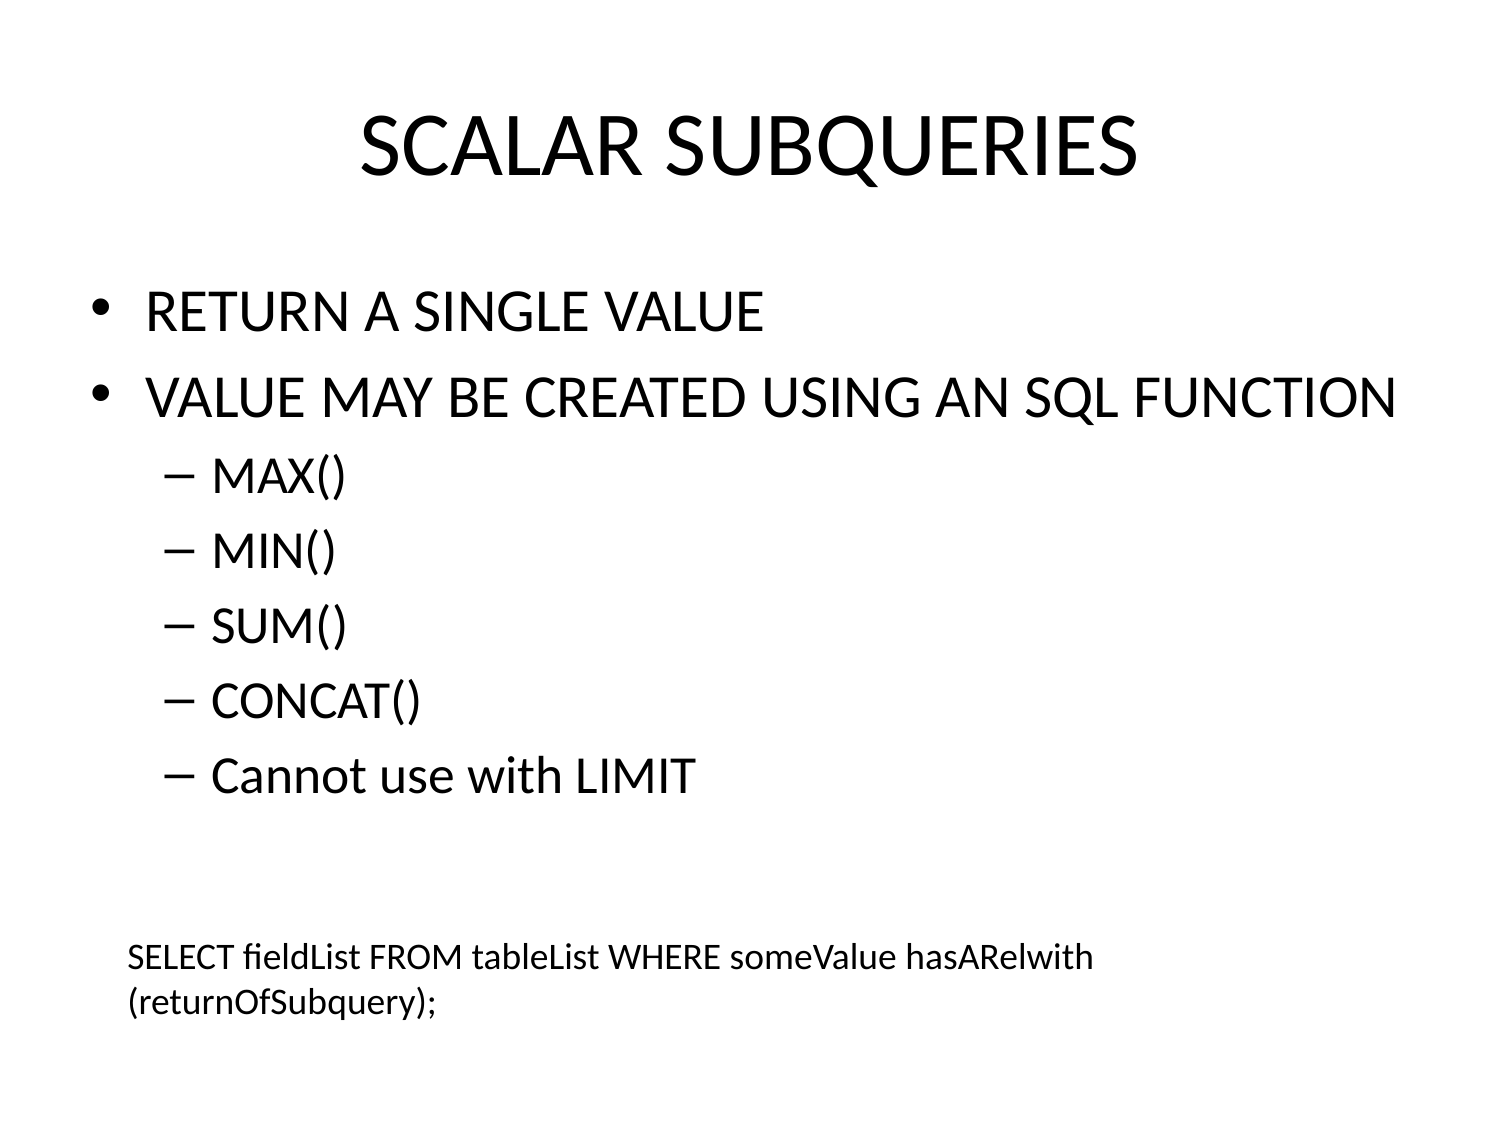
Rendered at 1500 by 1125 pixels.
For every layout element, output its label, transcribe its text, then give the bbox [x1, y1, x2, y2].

list RETURN A SINGLE VALUE VALUE MAY BE CREATED USING AN SQL FUNCTION MAX() MIN() SUM() CONCAT() Cannot use with LIMIT [75, 262, 1425, 875]
text_box SELECT fieldList FROM tableList WHERE someValue hasARelwith (returnOfSubquery); [112, 924, 1425, 1030]
title SCALAR SUBQUERIES [75, 45, 1425, 233]
